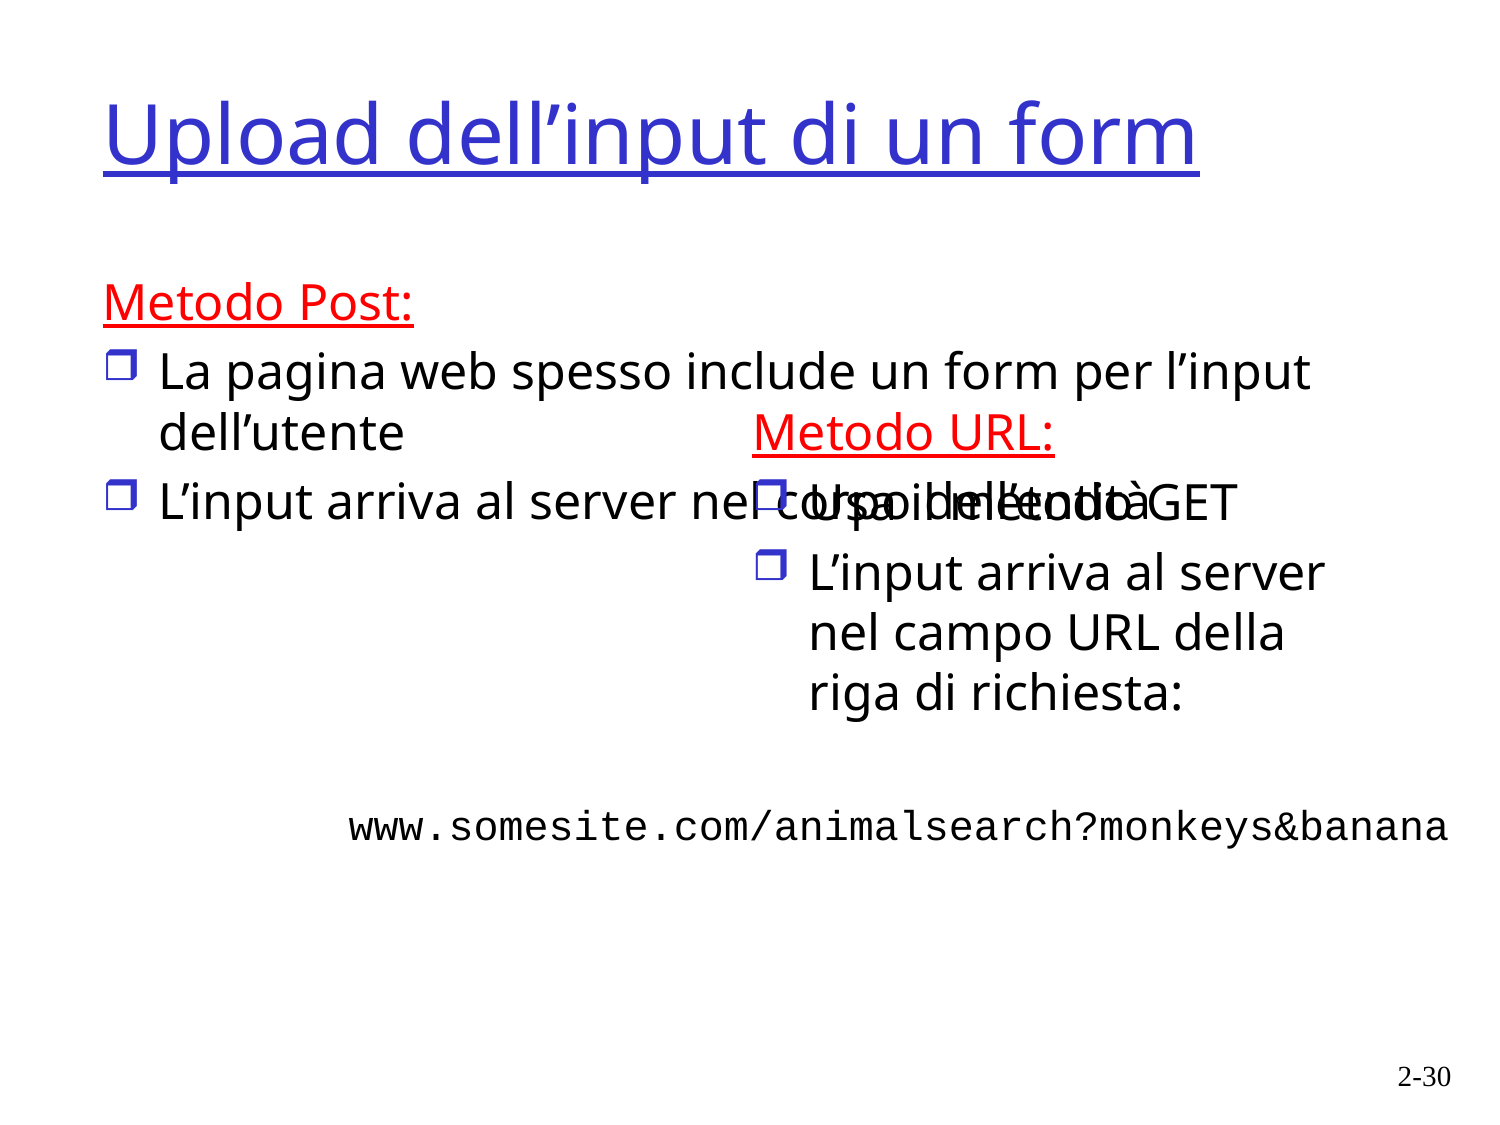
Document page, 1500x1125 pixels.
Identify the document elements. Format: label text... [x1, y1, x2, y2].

slide_number 2-30 [1362, 1049, 1467, 1125]
title Upload dell’input di un form [87, 37, 1363, 226]
list Metodo URL: Usa il metodo GET L’input arriva al server nel campo URL della riga di richiesta: [737, 392, 1363, 755]
list Metodo Post: La pagina web spesso include un form per l’input dell’utente L’input arriva al server nel corpo dell’entità [87, 262, 1363, 1026]
text_box www.somesite.com/animalsearch?monkeys&banana [333, 791, 1464, 856]
